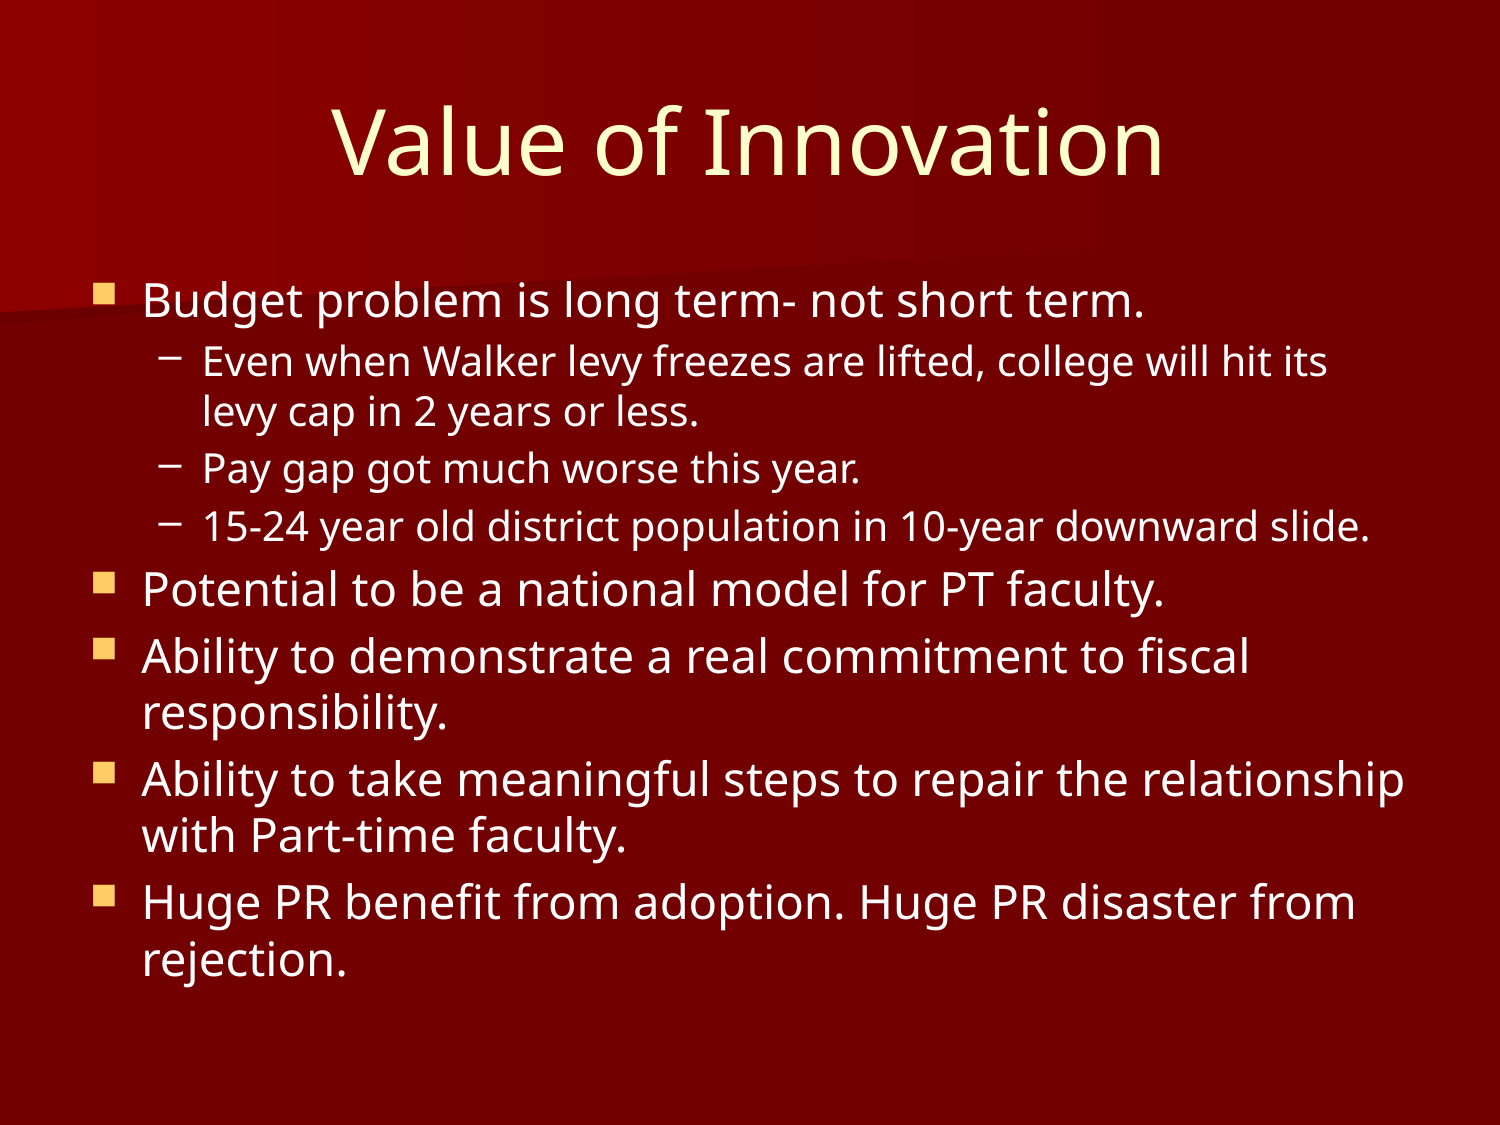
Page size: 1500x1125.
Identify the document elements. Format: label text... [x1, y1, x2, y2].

list Budget problem is long term- not short term. Even when Walker levy freezes are lifted, college will hit its levy cap in 2 years or less. Pay gap got much worse this year. 15-24 year old district population in 10-year downward slide. Potential to be a national model for PT faculty. Ability to demonstrate a real commitment to fiscal responsibility. Ability to take meaningful steps to repair the relationship with Part-time faculty. Huge PR benefit from adoption. Huge PR disaster from rejection. [75, 262, 1425, 1000]
title Value of Innovation [75, 45, 1425, 233]
